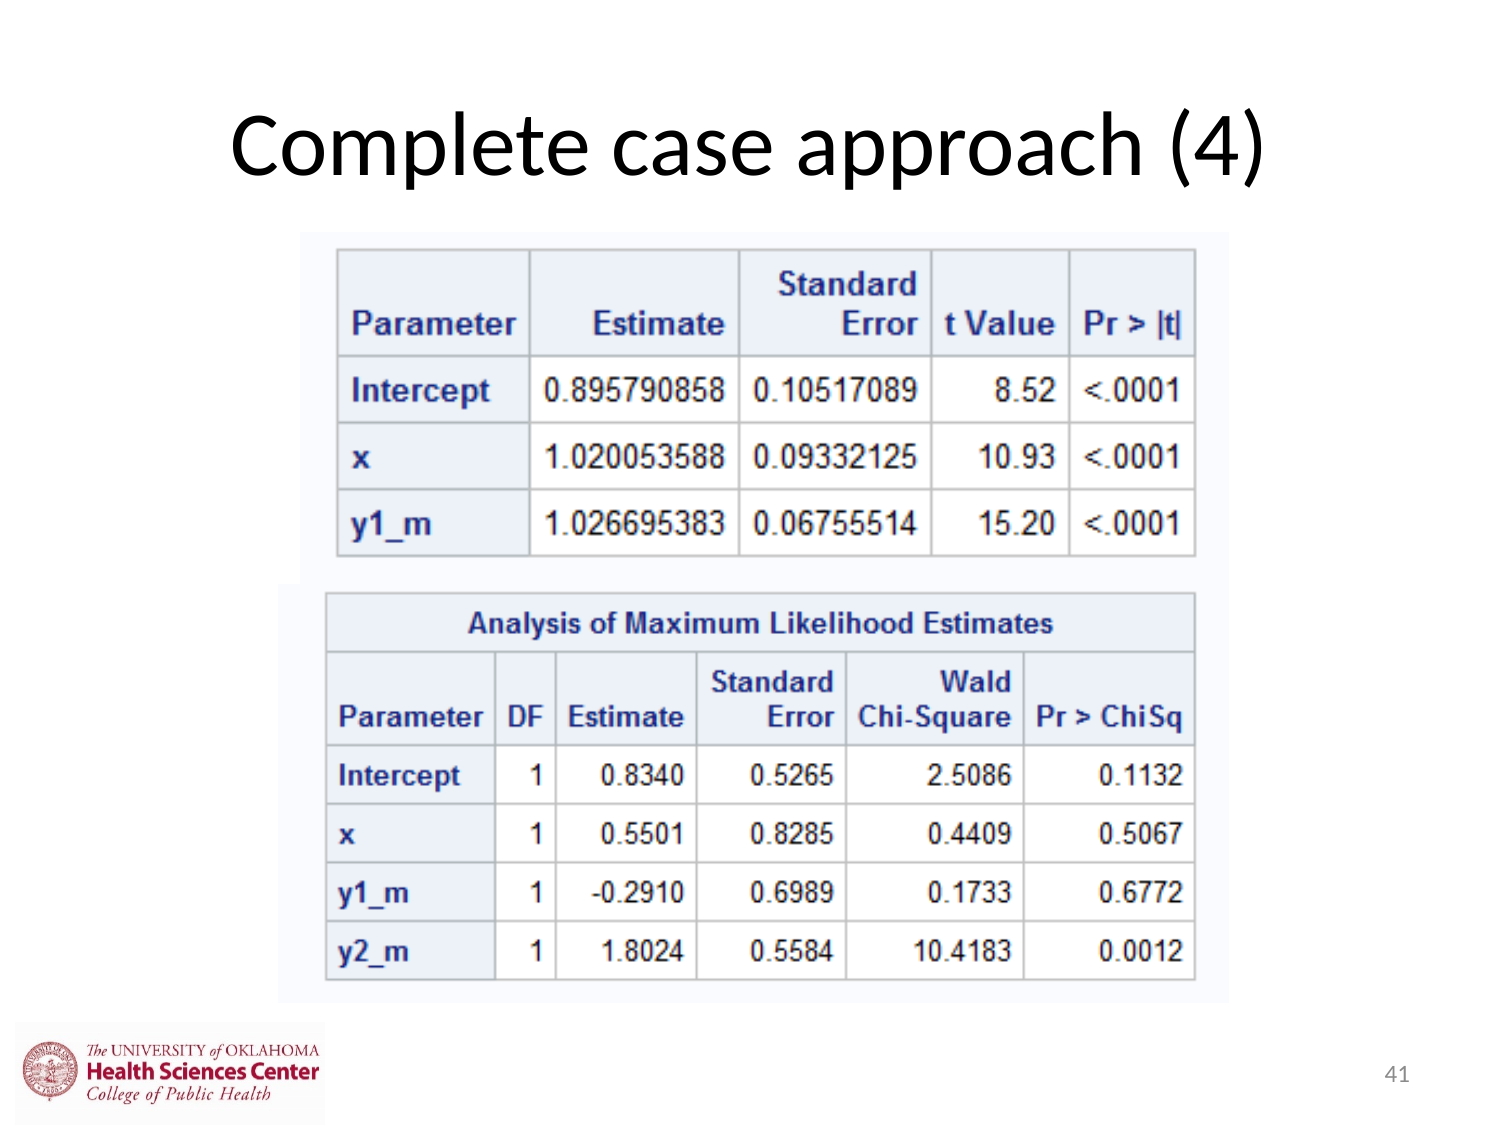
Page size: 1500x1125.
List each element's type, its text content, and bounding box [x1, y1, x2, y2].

picture [15, 1022, 325, 1125]
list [299, 232, 1229, 584]
slide_number 41 [1074, 1042, 1425, 1103]
picture [278, 584, 1229, 1003]
title Complete case approach (4) [75, 45, 1425, 233]
